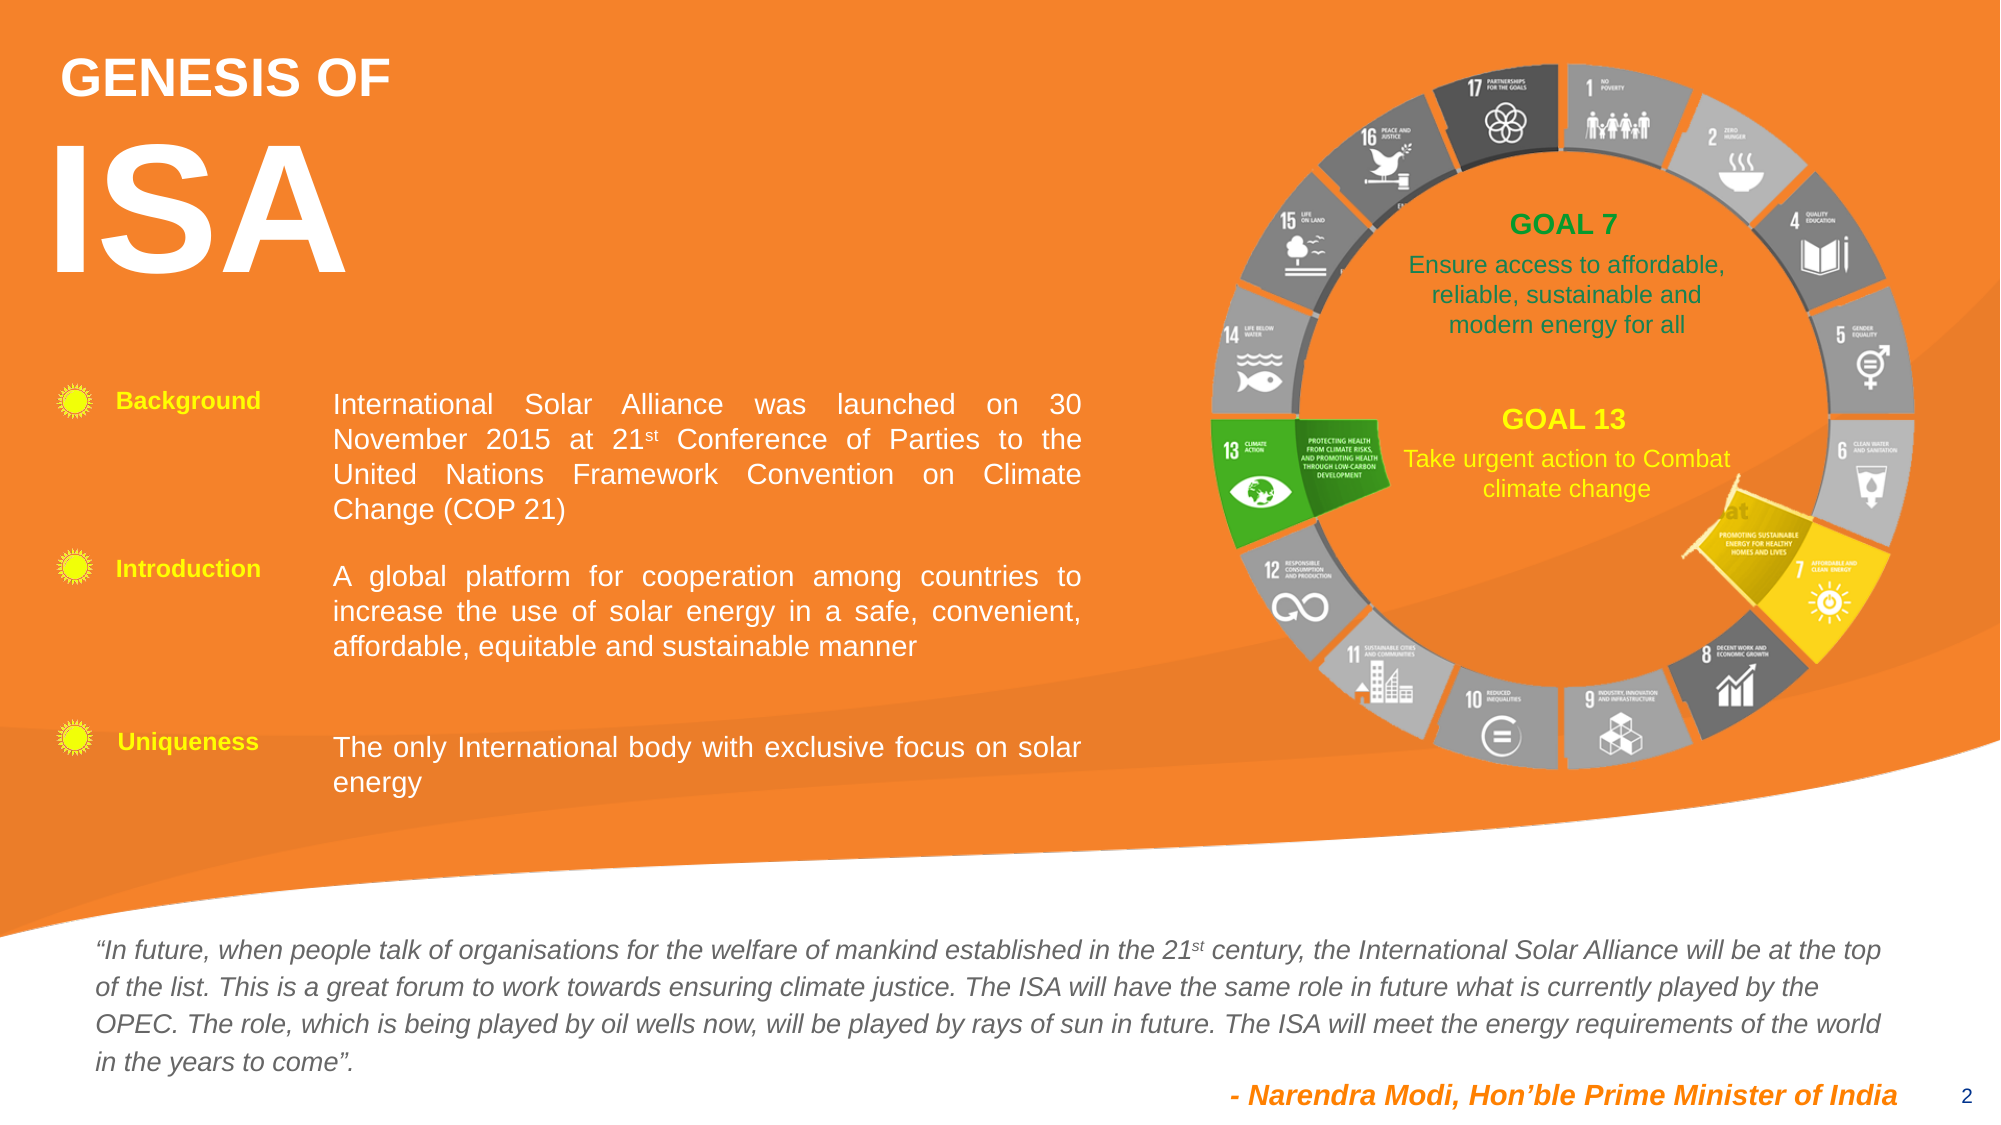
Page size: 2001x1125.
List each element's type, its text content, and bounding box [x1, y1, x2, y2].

picture [0, 0, 2000, 938]
text_box “In future, when people talk of organisations for the welfare of mankind established in the 21st century, the International Solar Alliance will be at the top of the list. This is a great forum to work towards ensuring climate justice. The ISA will have the same role in future what is currently played by the OPEC. The role, which is being played by oil wells now, will be played by rays of sun in future. The ISA will meet the energy requirements of the world in the years to come”. - Narendra Modi, Hon’ble Prime Minister of India [74, 949, 1920, 1102]
